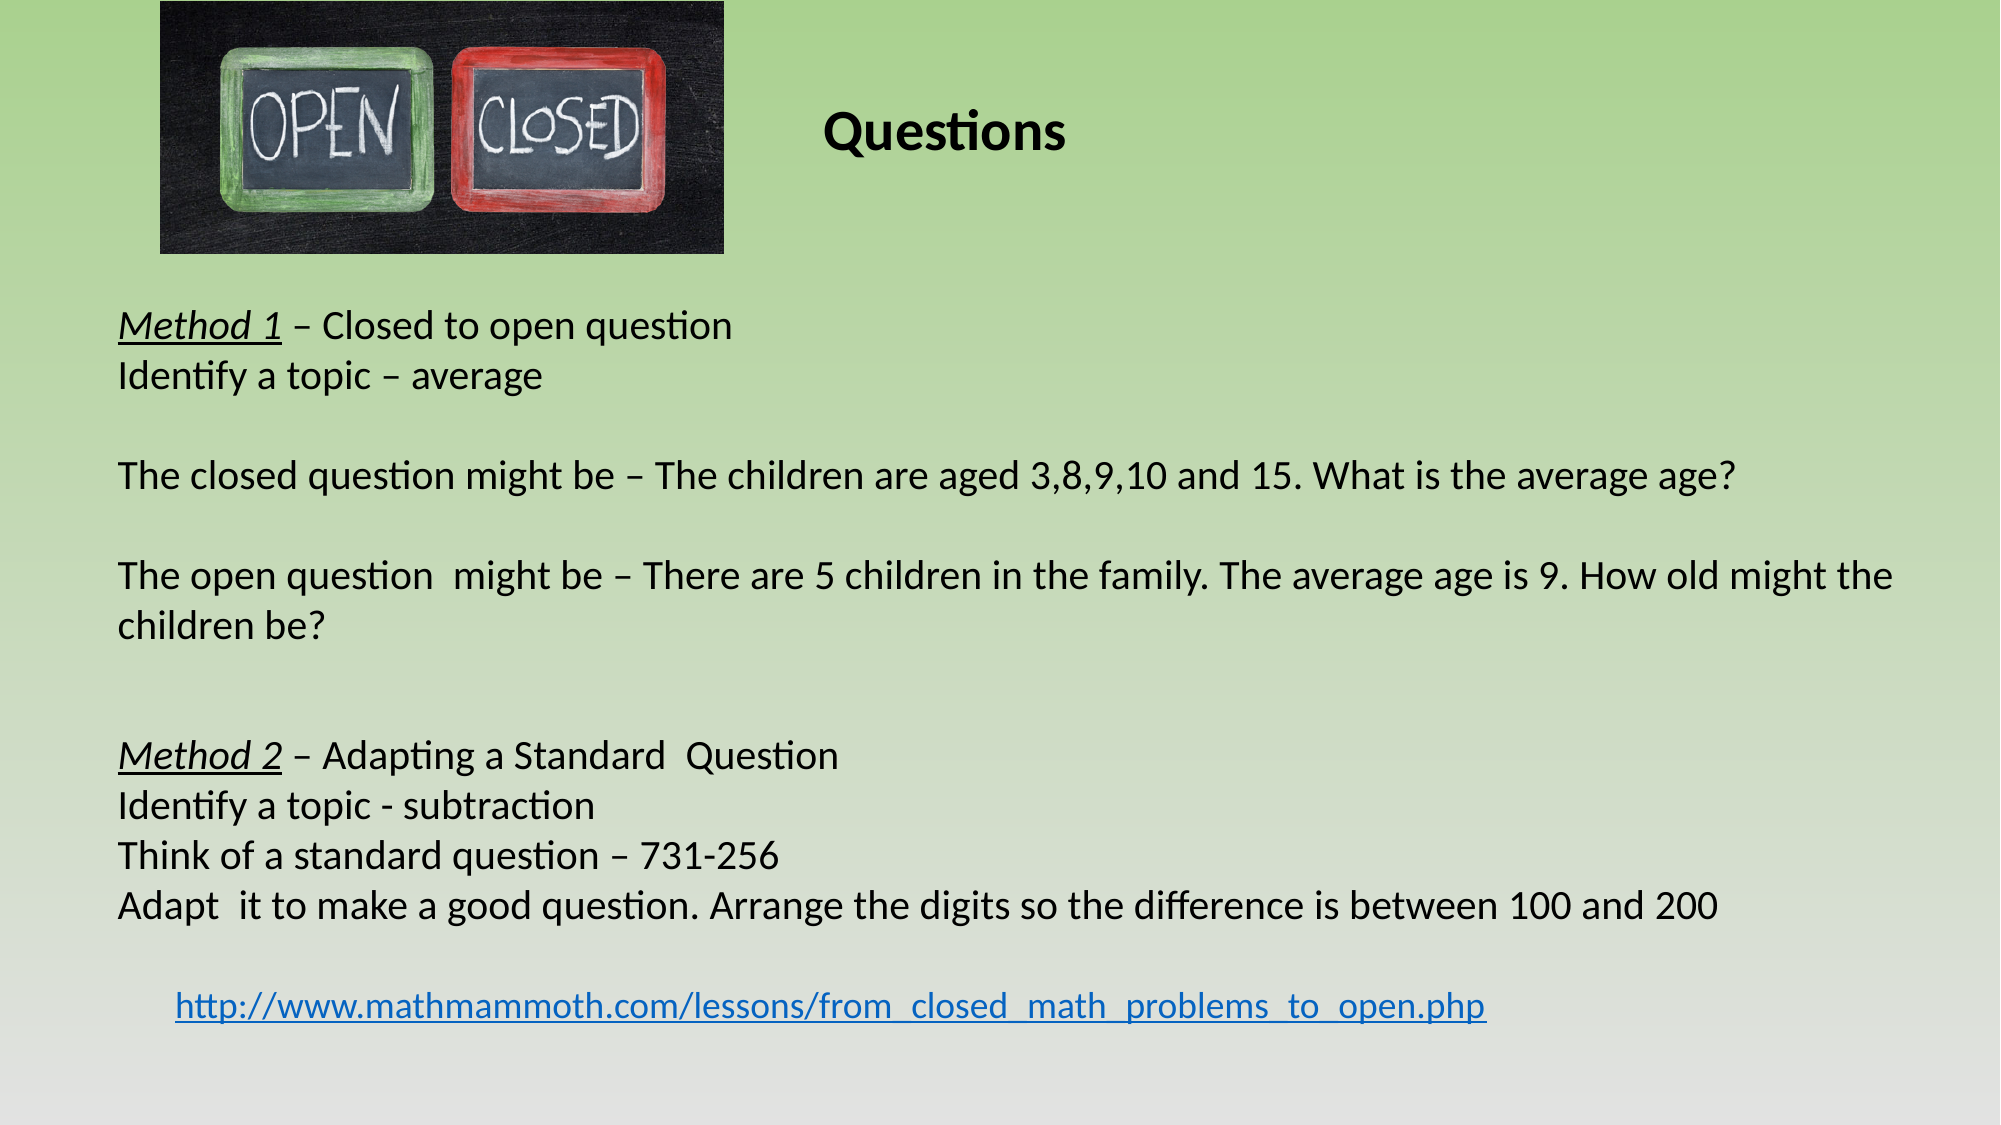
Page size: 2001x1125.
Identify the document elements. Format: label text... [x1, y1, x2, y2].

text_box Questions [724, 84, 1731, 170]
text_box Method 1 – Closed to open question Identify a topic – average The closed question might be – The children are aged 3,8,9,10 and 15. What is the average age? The open question might be – There are 5 children in the family. The average age is 9. How old might the children be? Method 2 – Adapting a Standard Question Identify a topic - subtraction Think of a standard question – 731-256 Adapt it to make a good question. Arrange the digits so the difference is between 100 and 200 [102, 170, 2000, 981]
picture [160, 1, 724, 254]
text_box http://www.mathmammoth.com/lessons/from_closed_math_problems_to_open.php [160, 973, 1771, 1079]
